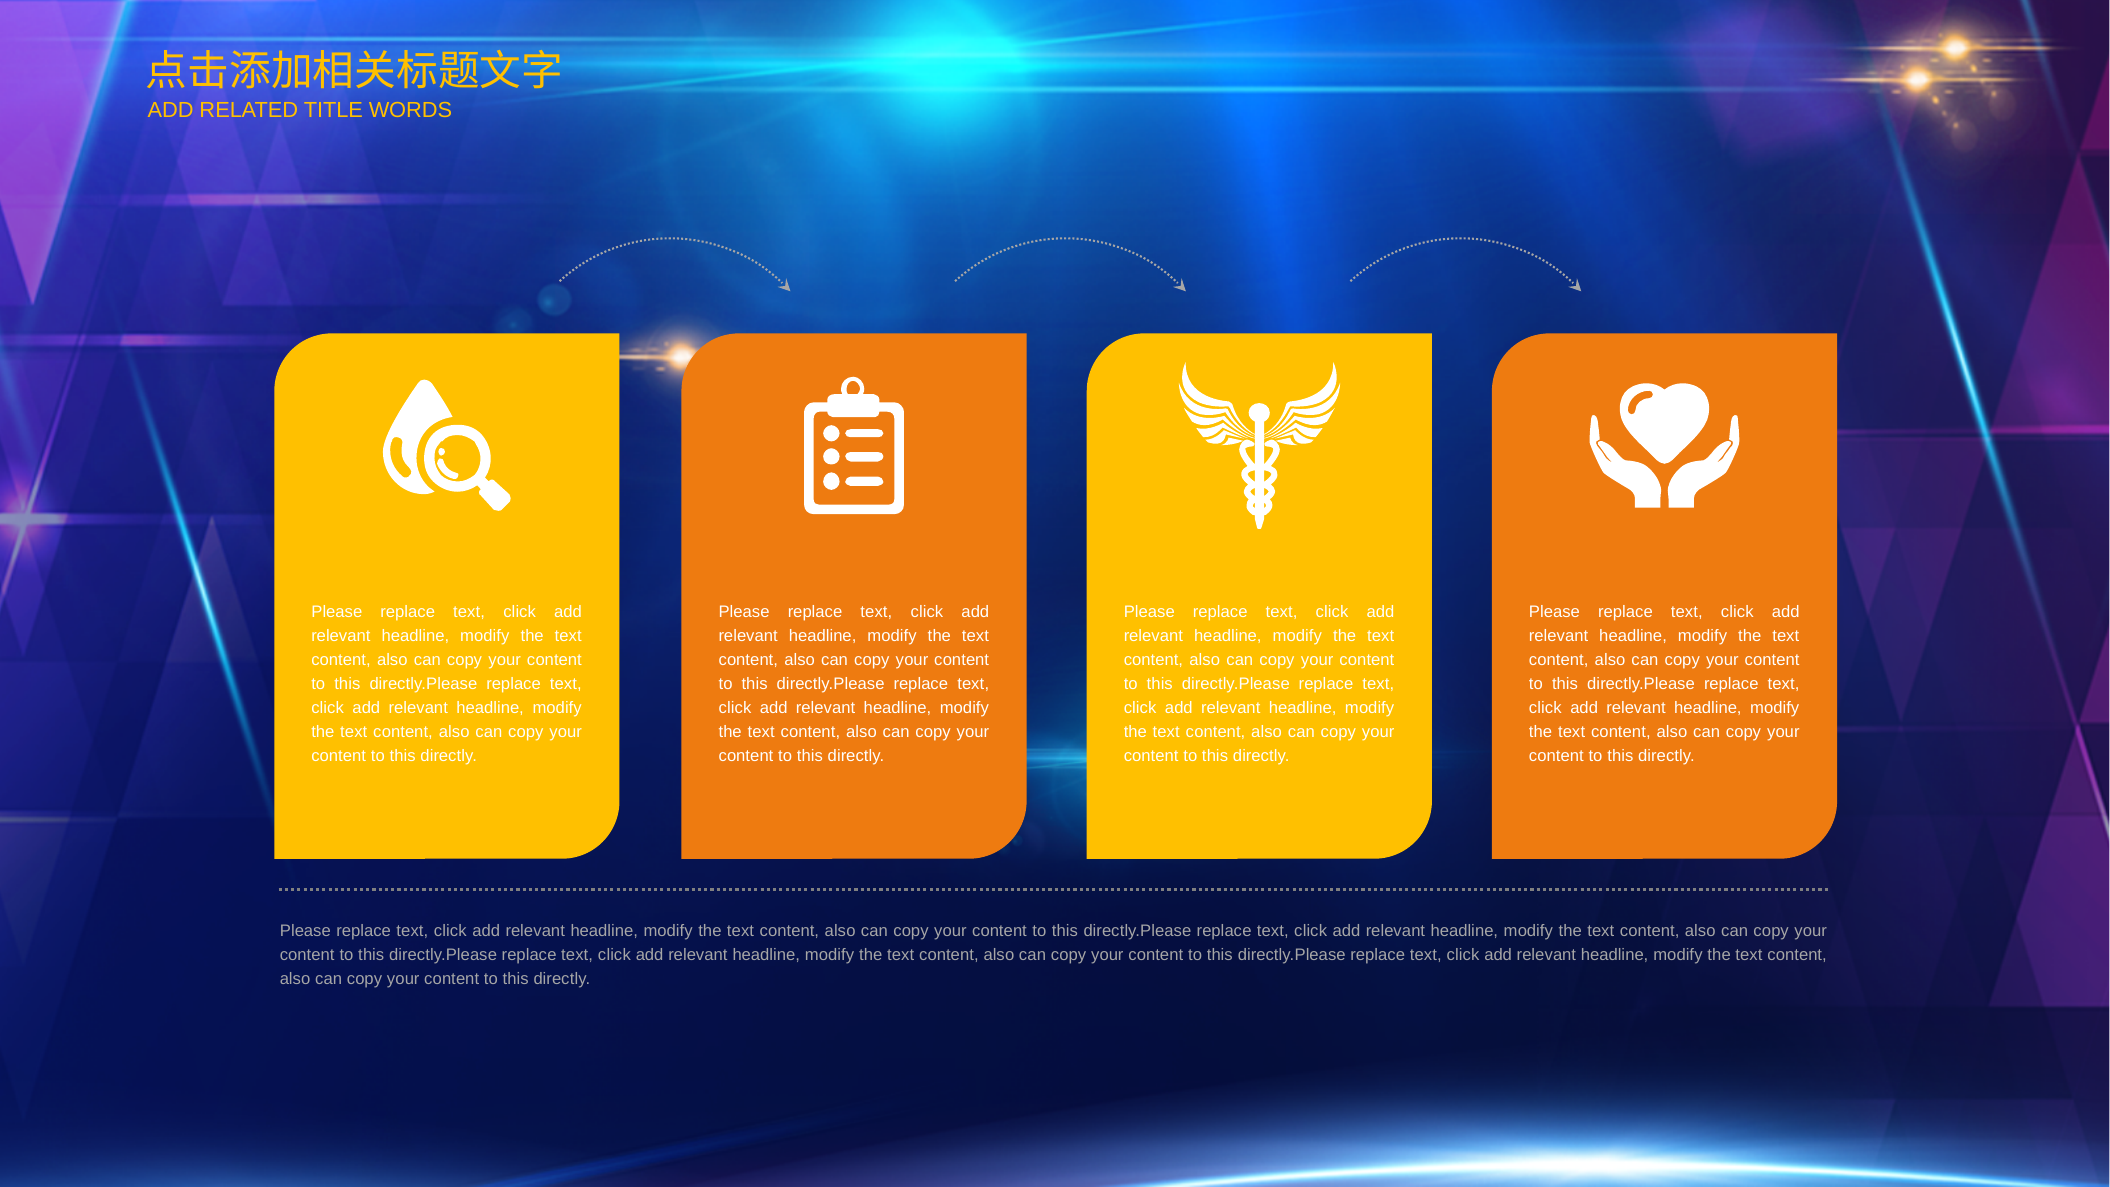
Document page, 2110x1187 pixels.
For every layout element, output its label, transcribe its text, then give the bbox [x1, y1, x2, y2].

text_box Please replace text, click add relevant headline, modify the text content, also can copy your content to this directly.Please replace text, click add relevant headline, modify the text content, also can copy your content to this directly. [1528, 597, 1800, 765]
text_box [804, 376, 904, 515]
text_box Please replace text, click add relevant headline, modify the text content, also can copy your content to this directly.Please replace text, click add relevant headline, modify the text content, also can copy your content to this directly. [1123, 597, 1395, 765]
text_box Please replace text, click add relevant headline, modify the text content, also can copy your content to this directly.Please replace text, click add relevant headline, modify the text content, also can copy your content to this directly. [718, 597, 990, 765]
text_box [559, 237, 791, 402]
text_box [1085, 332, 1433, 860]
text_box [382, 379, 511, 512]
text_box [273, 332, 621, 860]
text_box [1171, 361, 1347, 529]
picture [0, 0, 2110, 1187]
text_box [1589, 383, 1740, 508]
text_box [954, 237, 1186, 402]
text_box ADD RELATED TITLE WORDS [147, 96, 453, 123]
text_box Please replace text, click add relevant headline, modify the text content, also can copy your content to this directly.Please replace text, click add relevant headline, modify the text content, also can copy your content to this directly. [311, 597, 583, 765]
text_box 点击添加相关标题文字 [145, 43, 564, 95]
text_box [680, 332, 1028, 860]
text_box Please replace text, click add relevant headline, modify the text content, also can copy your content to this directly.Please replace text, click add relevant headline, modify the text content, also can copy your content to this directly.Please replace text, click add relevant headline, modify the text content, also can copy your content to this directly.Please replace text, click add relevant headline, modify the text content, also can copy your content to this directly. [279, 916, 1830, 989]
text_box [1490, 332, 1839, 860]
text_box [1350, 237, 1582, 402]
